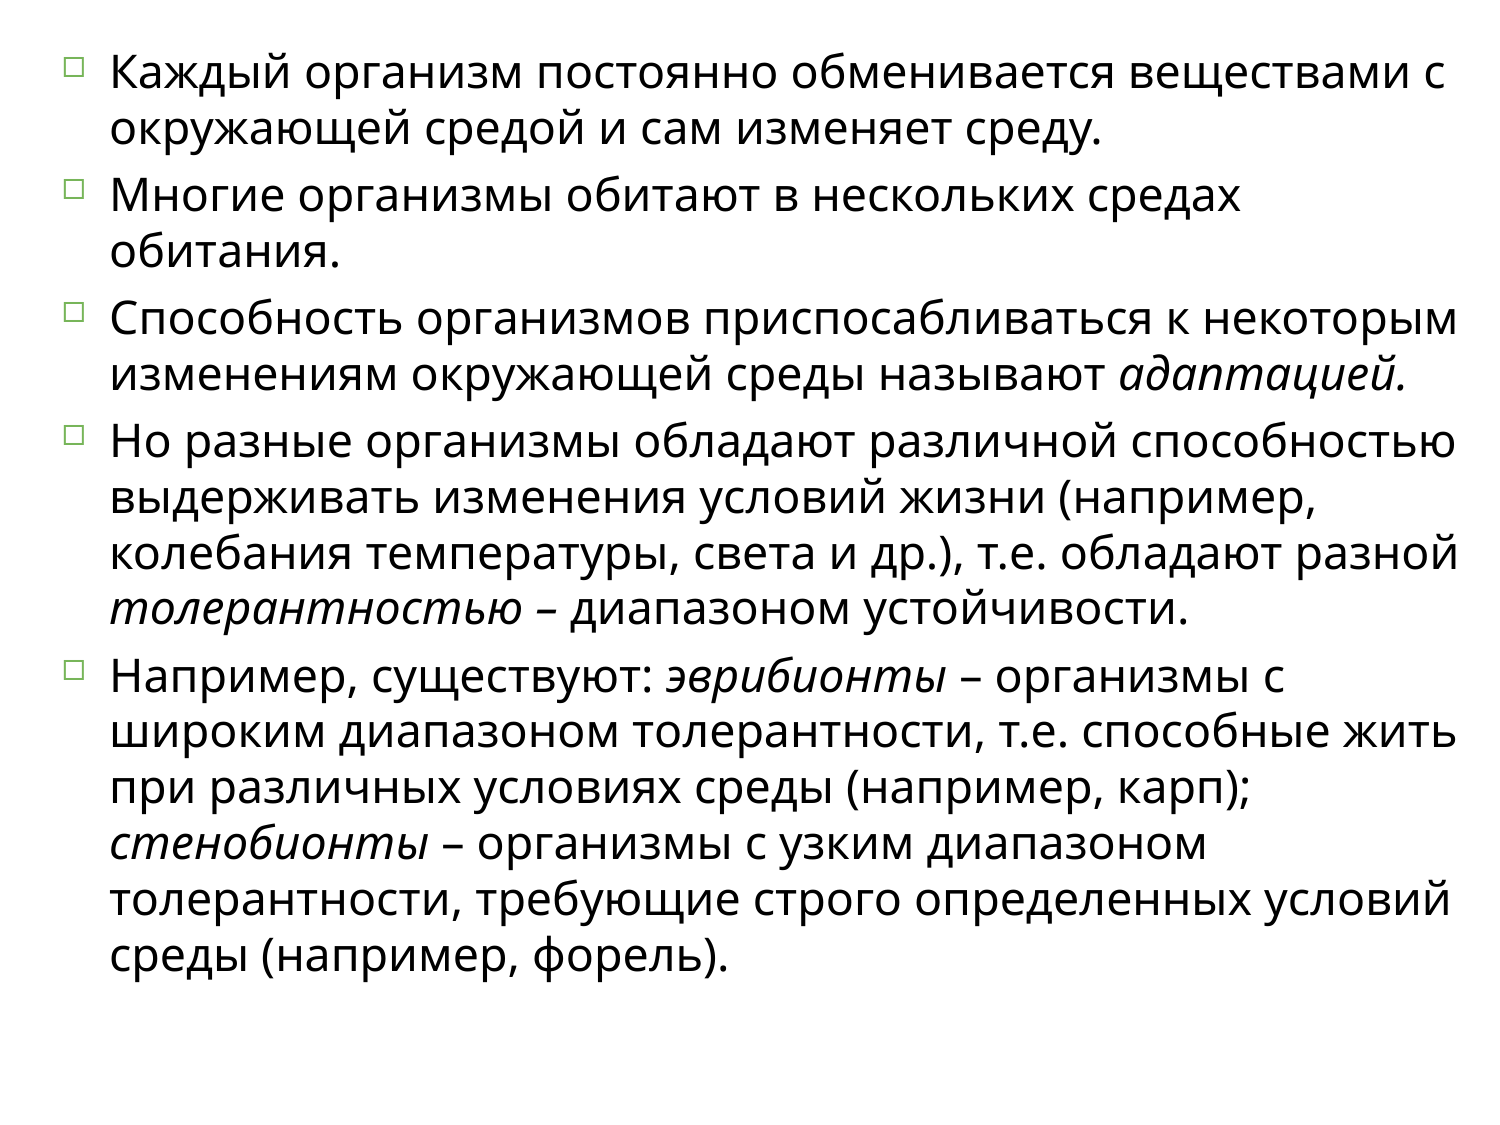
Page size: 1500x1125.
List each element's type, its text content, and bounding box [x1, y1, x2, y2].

list Каждый организм постоянно обменивается веществами с окружающей средой и сам изменяет среду. Многие организмы обитают в нескольких средах обитания. Способность организмов приспосабливаться к некоторым изменениям окружающей среды называют адаптацией. Но разные организмы обладают различной способностью выдерживать изменения условий жизни (например, колебания температуры, света и др.), т.е. обладают разной толерантностью – диапазоном устойчивости. Например, существуют: эврибионты – организмы с широким диапазоном толерантности, т.е. способные жить при различных условиях среды (например, карп); стенобионты – организмы с узким диапазоном толерантности, требующие строго определенных условий среды (например, форель). [46, 35, 1477, 1090]
